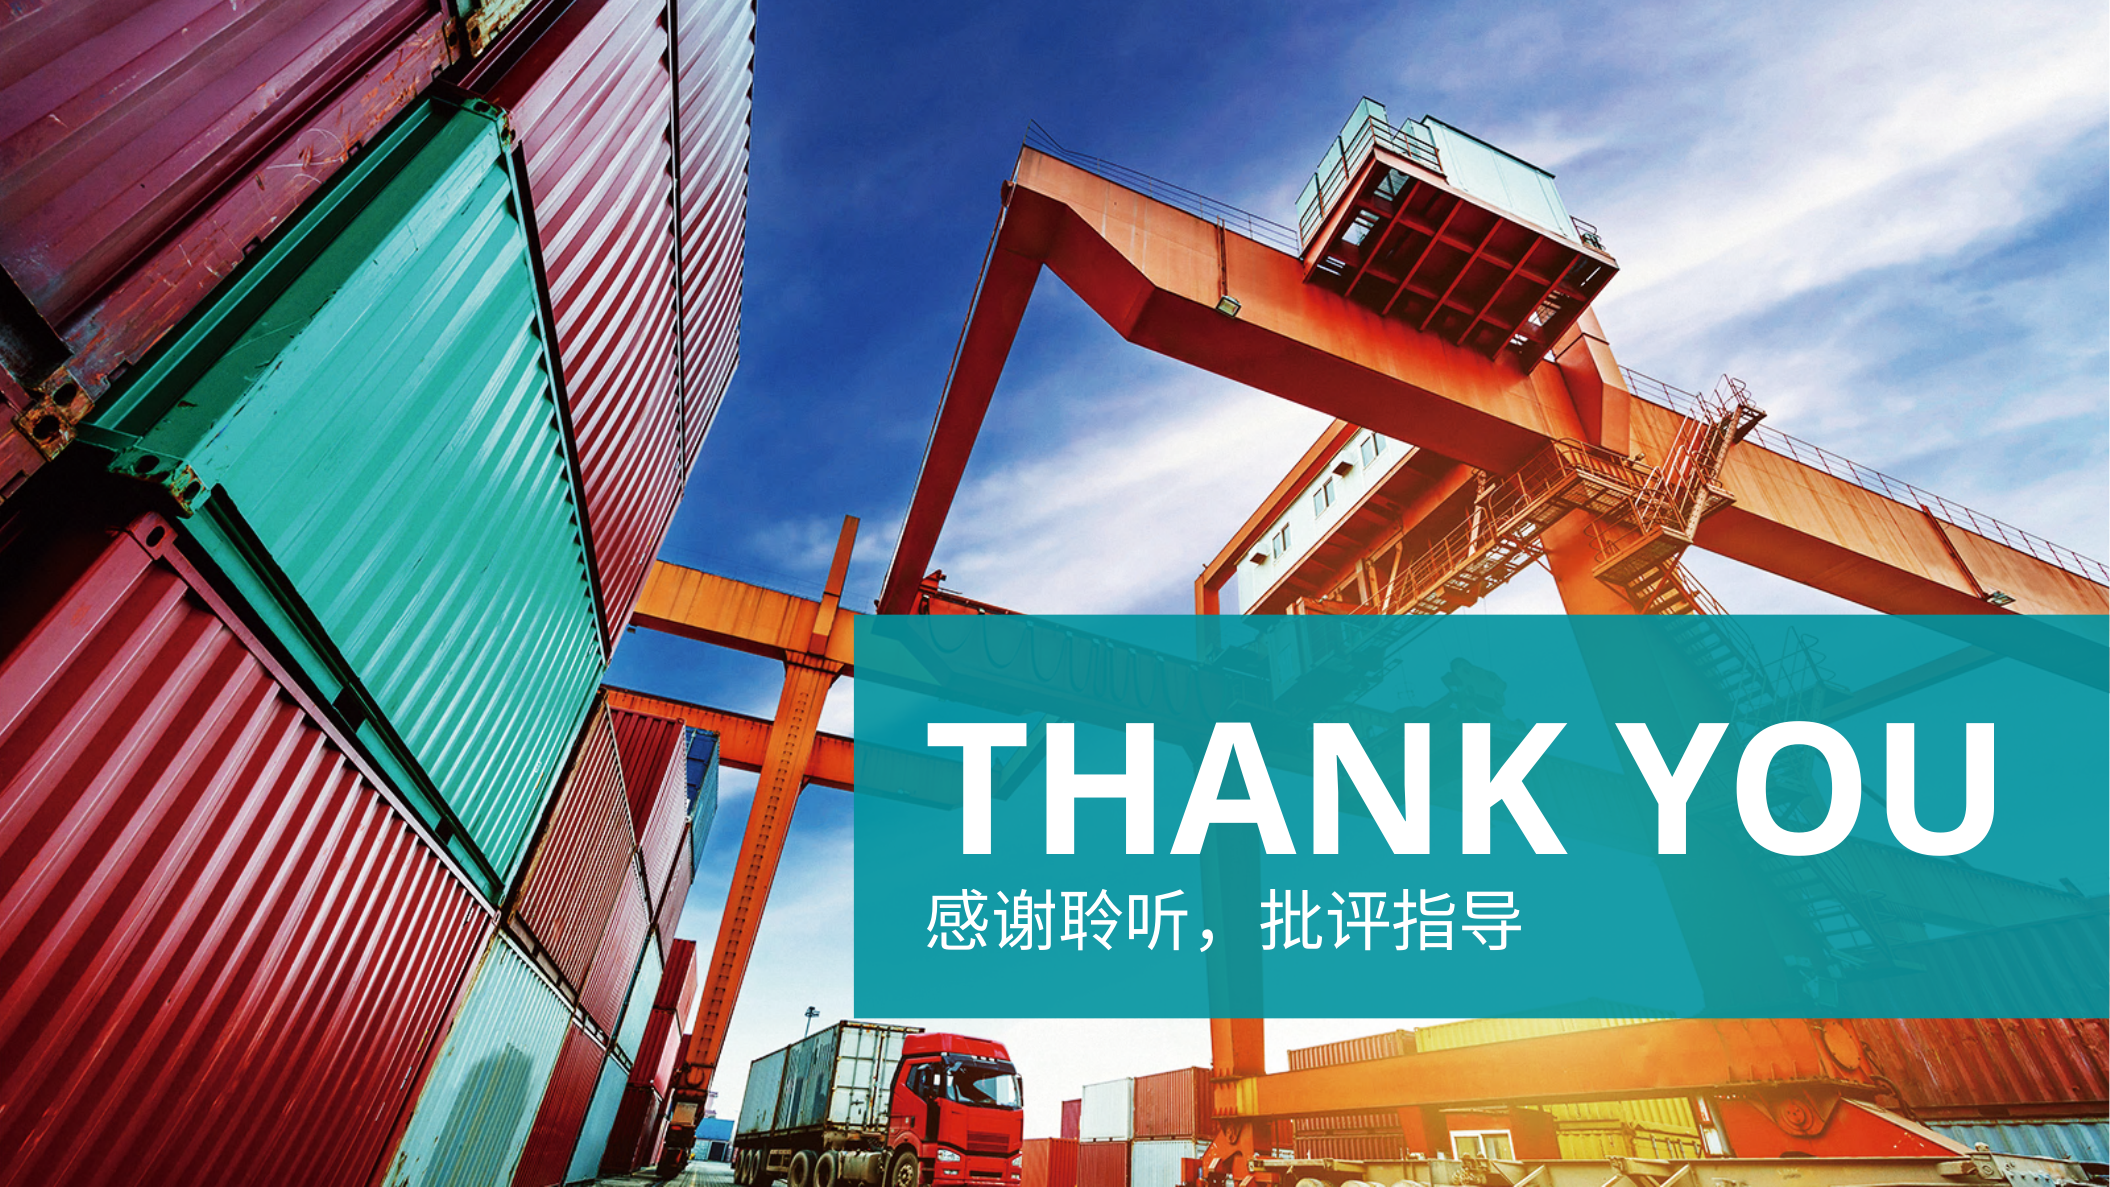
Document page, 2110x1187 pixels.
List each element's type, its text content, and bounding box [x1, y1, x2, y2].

text_box Thank you [924, 671, 2083, 892]
text_box [853, 614, 2110, 1019]
text_box [0, 0, 2110, 1187]
text_box 感谢聆听，批评指导 [924, 879, 1539, 960]
